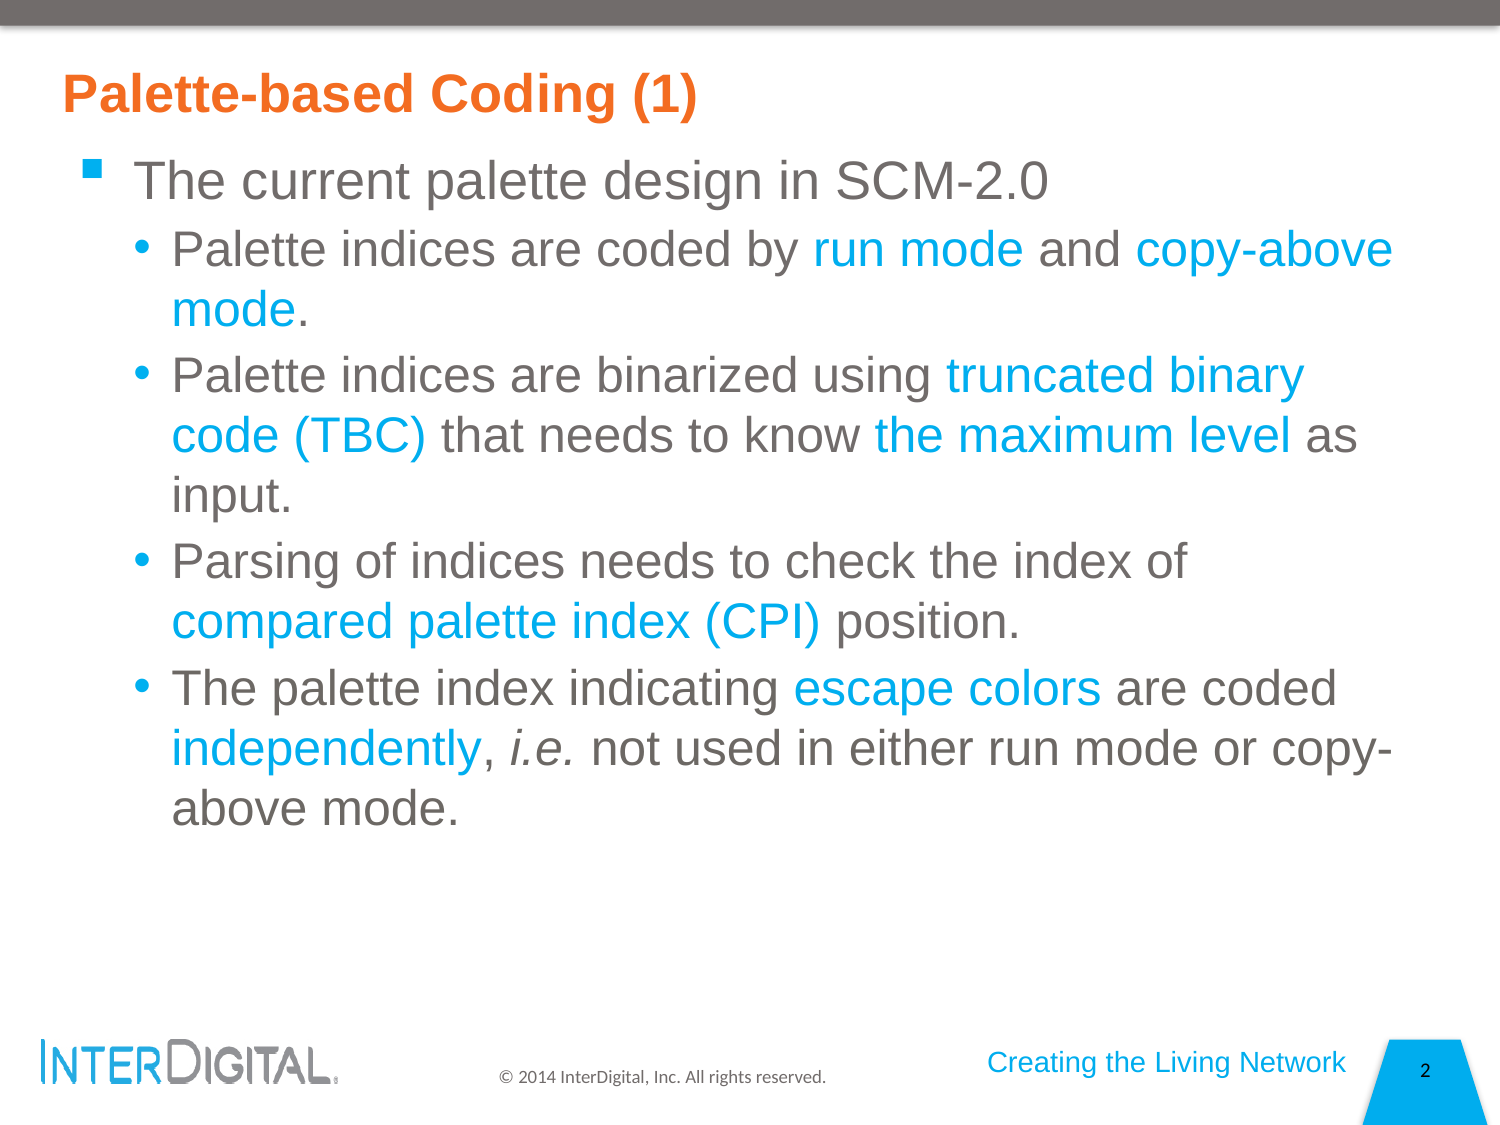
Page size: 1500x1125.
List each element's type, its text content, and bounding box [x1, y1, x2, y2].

text_box Palette-based Coding (1) [47, 45, 1438, 138]
picture [41, 1039, 338, 1084]
text_box The current palette design in SCM-2.0 Palette indices are coded by run mode and copy-above mode. Palette indices are binarized using truncated binary code (TBC) that needs to know the maximum level as input. Parsing of indices needs to check the index of compared palette index (CPI) position. The palette index indicating escape colors are coded independently, i.e. not used in either run mode or copy-above mode. [62, 137, 1413, 975]
